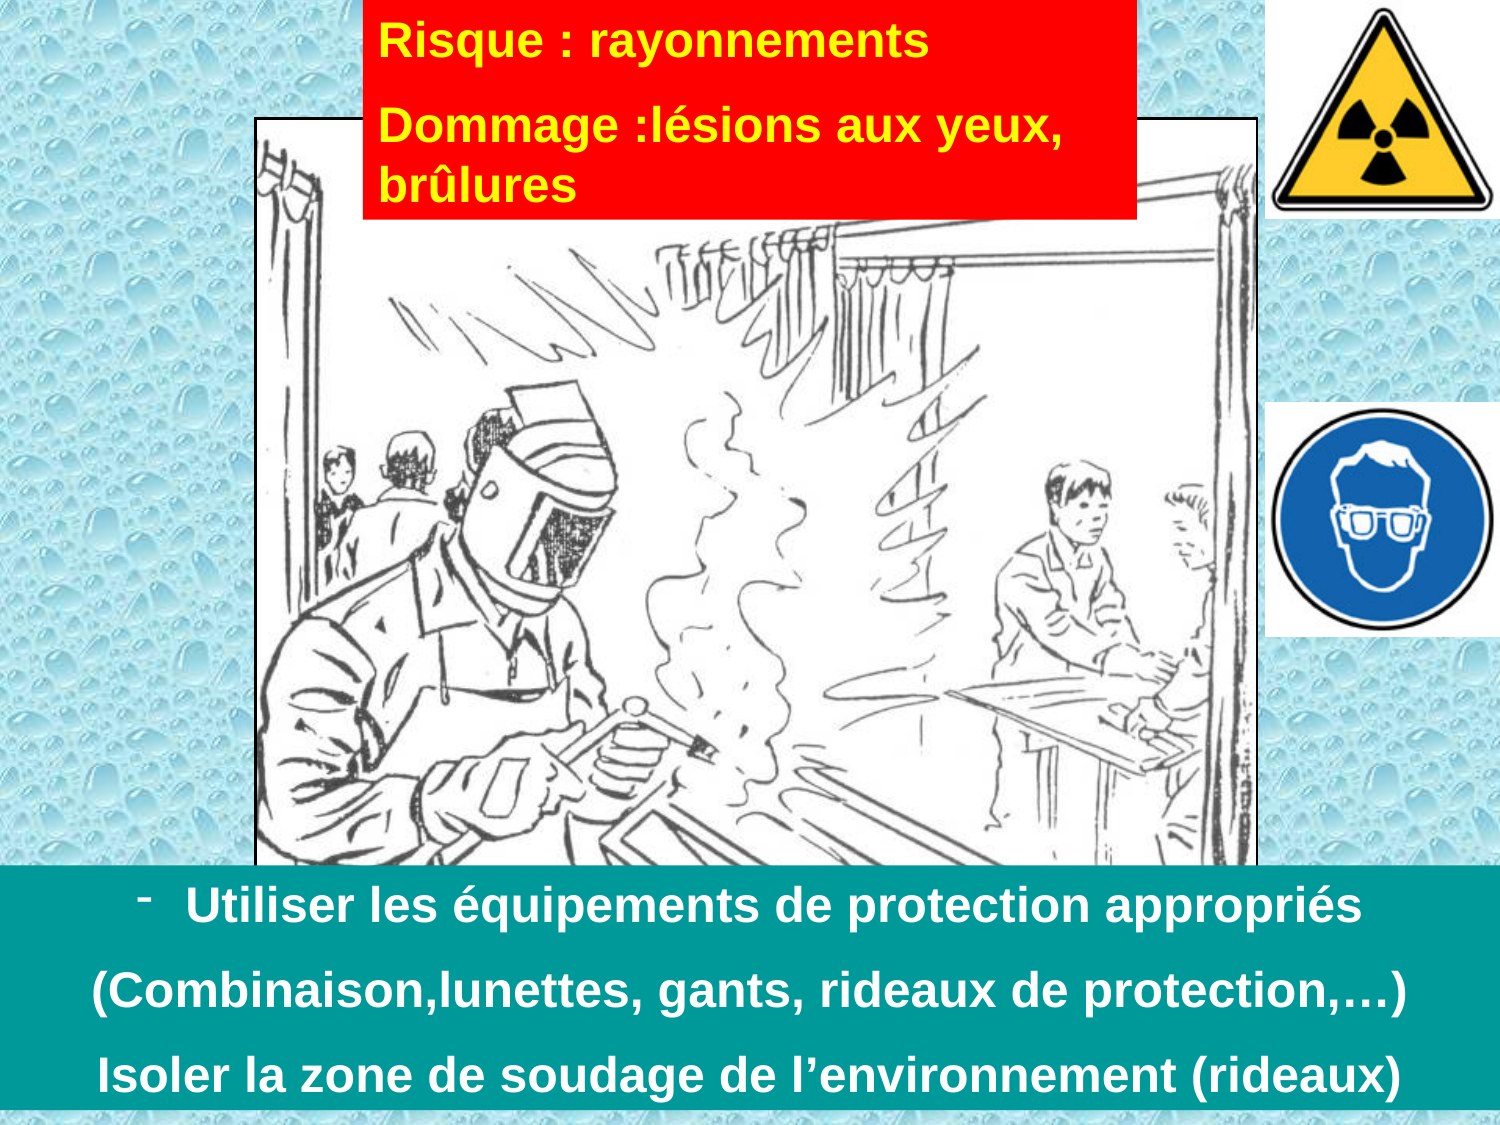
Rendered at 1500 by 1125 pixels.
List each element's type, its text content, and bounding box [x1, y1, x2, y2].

picture [256, 119, 1257, 1000]
picture [0, 0, 362, 865]
picture [1137, 0, 1500, 865]
text_box Risque : rayonnements Dommage :lésions aux yeux, brûlures [362, 0, 1137, 117]
picture [0, 1111, 1500, 1125]
text_box Utiliser les équipements de protection appropriés (Combinaison,lunettes, gants, rideaux de protection,…) Isoler la zone de soudage de l’environnement (rideaux) [0, 865, 1500, 1111]
